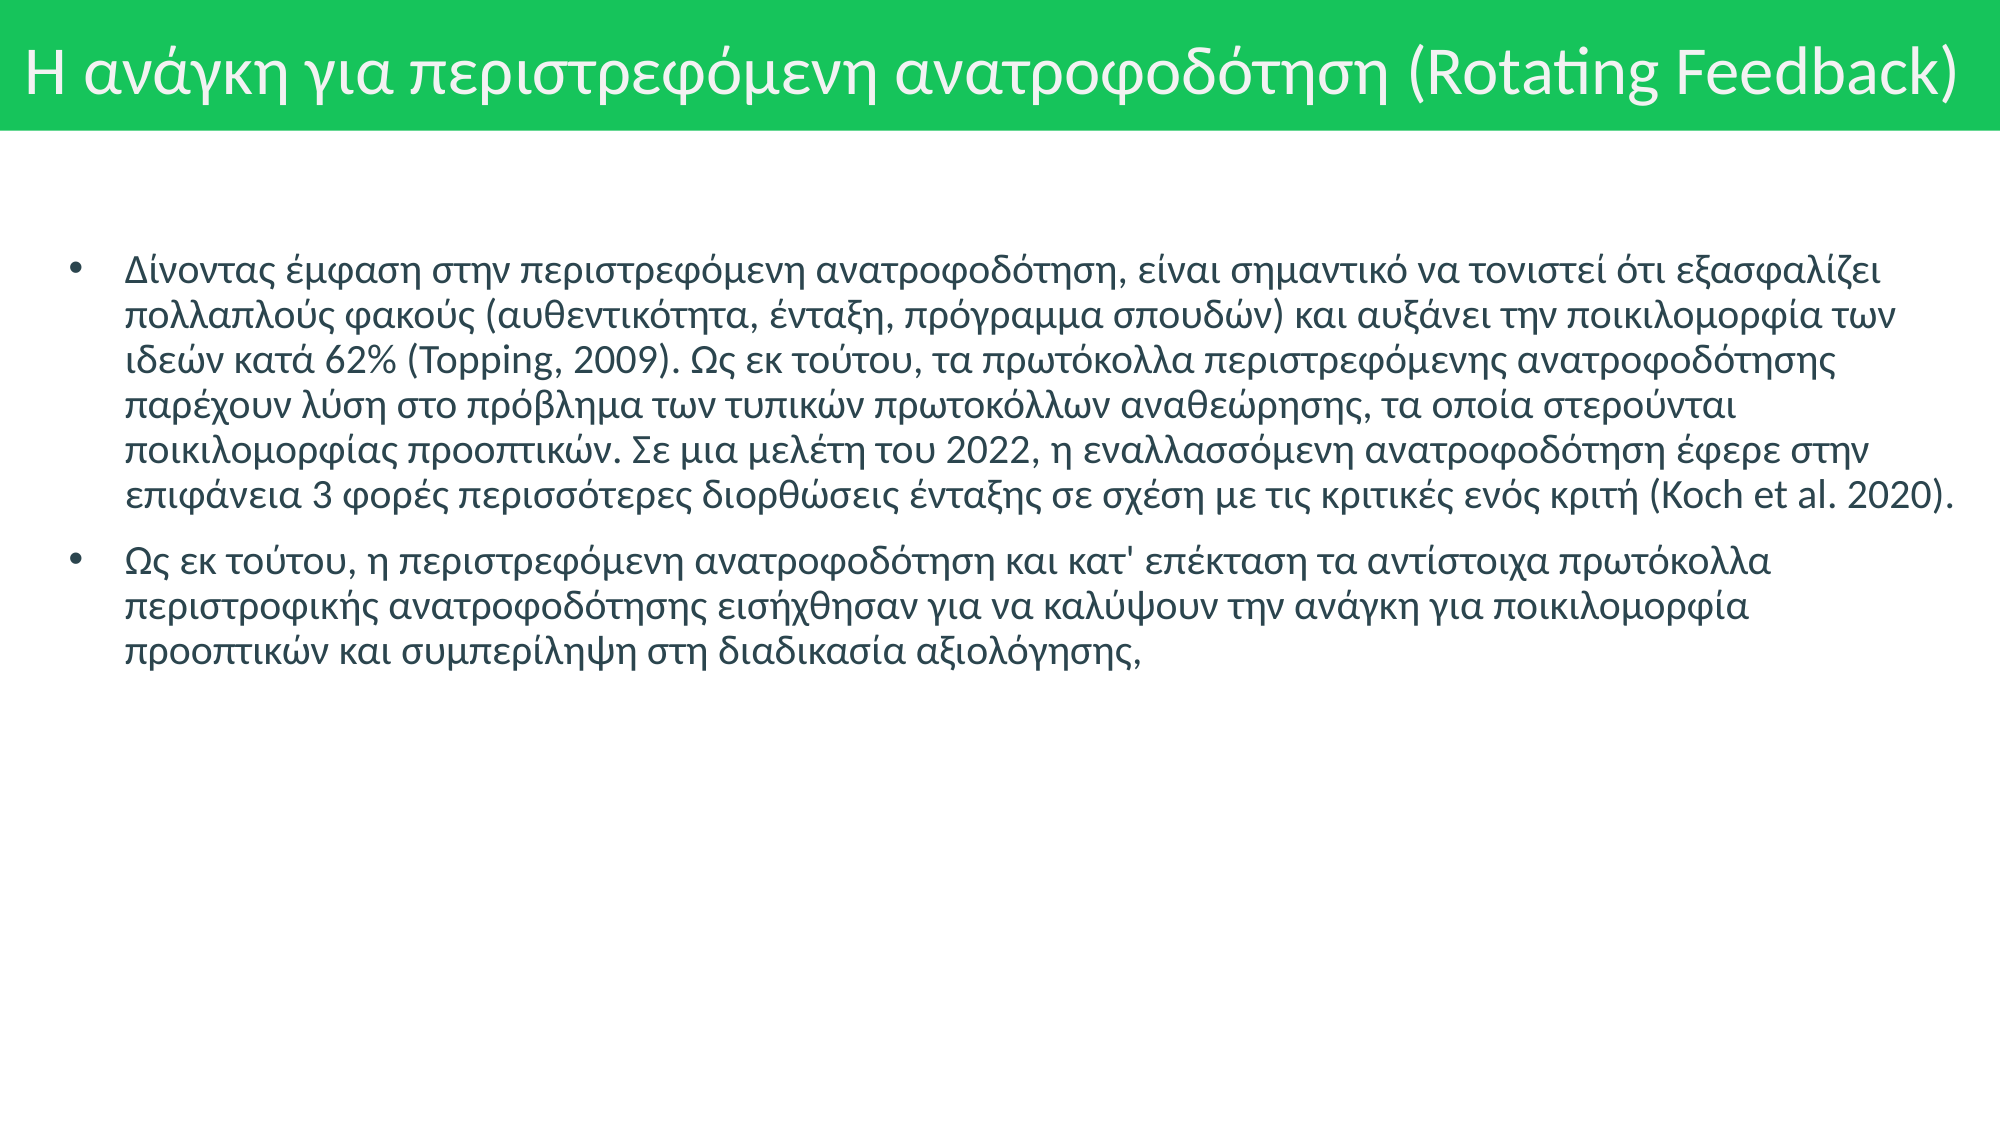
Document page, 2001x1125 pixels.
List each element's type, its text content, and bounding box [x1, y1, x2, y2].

list Δίνοντας έμφαση στην περιστρεφόμενη ανατροφοδότηση, είναι σημαντικό να τονιστεί ότι εξασφαλίζει πολλαπλούς φακούς (αυθεντικότητα, ένταξη, πρόγραμμα σπουδών) και αυξάνει την ποικιλομορφία των ιδεών κατά 62% (Topping, 2009). Ως εκ τούτου, τα πρωτόκολλα περιστρεφόμενης ανατροφοδότησης παρέχουν λύση στο πρόβλημα των τυπικών πρωτοκόλλων αναθεώρησης, τα οποία στερούνται ποικιλομορφίας προοπτικών. Σε μια μελέτη του 2022, η εναλλασσόμενη ανατροφοδότηση έφερε στην επιφάνεια 3 φορές περισσότερες διορθώσεις ένταξης σε σχέση με τις κριτικές ενός κριτή (Koch et al. 2020). Ως εκ τούτου, η περιστρεφόμενη ανατροφοδότηση και κατ' επέκταση τα αντίστοιχα πρωτόκολλα περιστροφικής ανατροφοδότησης εισήχθησαν για να καλύψουν την ανάγκη για ποικιλομορφία προοπτικών και συμπερίληψη στη διαδικασία αξιολόγησης, [16, 239, 1976, 1108]
title Η ανάγκη για περιστρεφόμενη ανατροφοδότηση (Rotating Feedback) [16, 13, 1976, 131]
